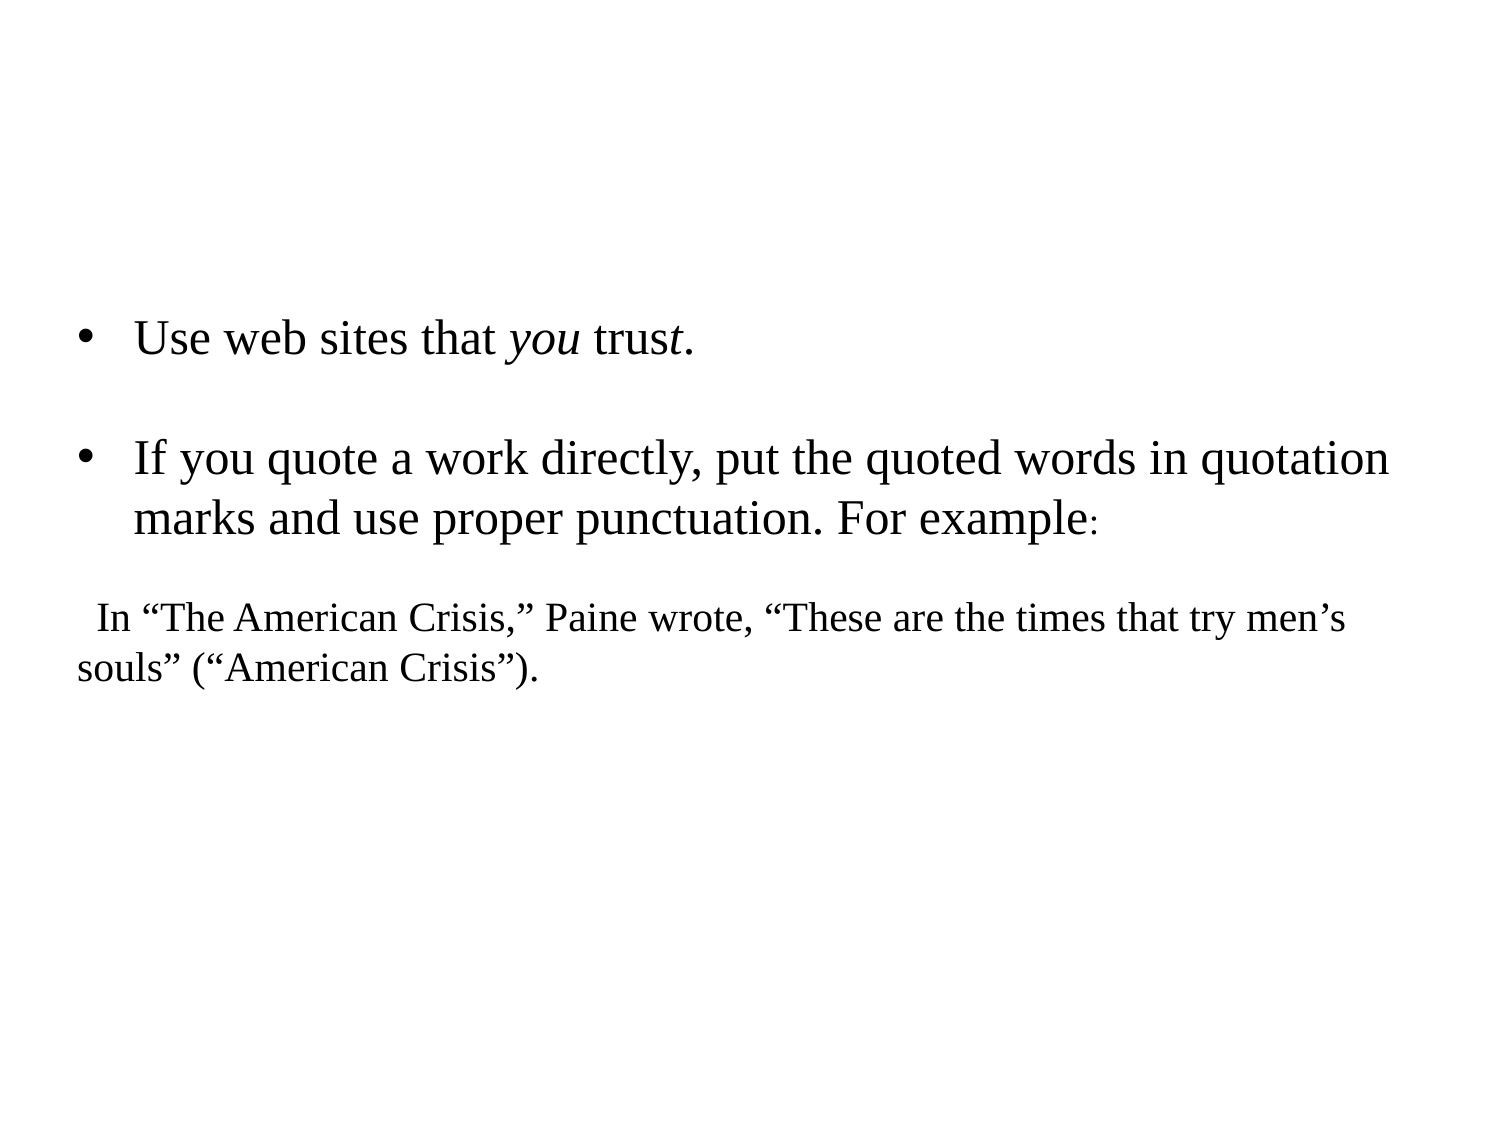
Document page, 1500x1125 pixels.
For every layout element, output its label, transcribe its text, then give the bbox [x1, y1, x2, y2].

text_box Use web sites that you trust. If you quote a work directly, put the quoted words in quotation marks and use proper punctuation. For example: In “The American Crisis,” Paine wrote, “These are the times that try men’s souls” (“American Crisis”). [62, 237, 1413, 743]
